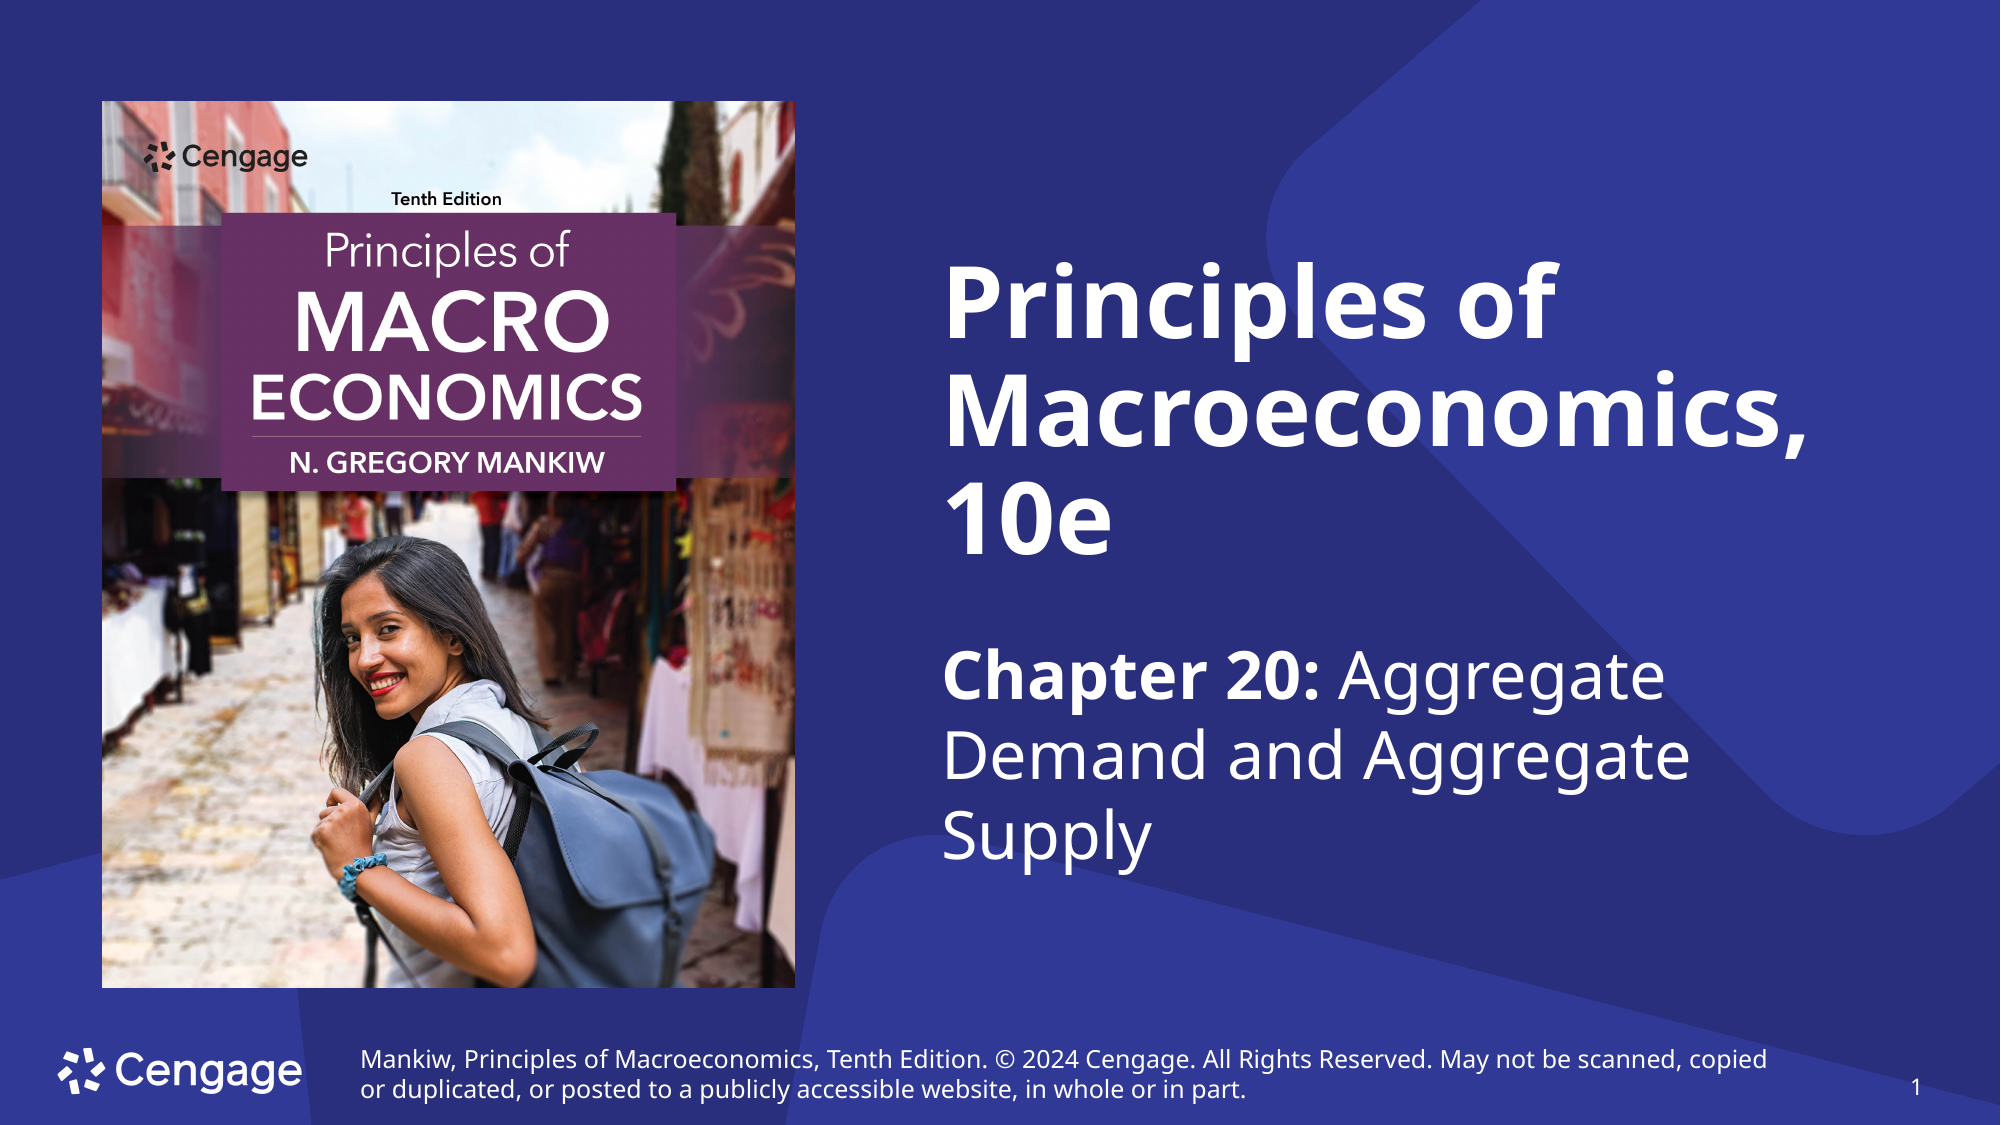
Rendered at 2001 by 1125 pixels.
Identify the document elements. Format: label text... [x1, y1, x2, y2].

subtitle Chapter 20: Aggregate Demand and Aggregate Supply [926, 624, 1928, 893]
picture [0, 0, 2000, 1125]
list Mankiw, Principles of Macroeconomics, Tenth Edition. © 2024 Cengage. All Rights Reserved. May not be scanned, copied or duplicated, or posted to a publicly accessible website, in whole or in part. [345, 1035, 1815, 1111]
title Principles of Macroeconomics, 10e [926, 191, 1928, 584]
